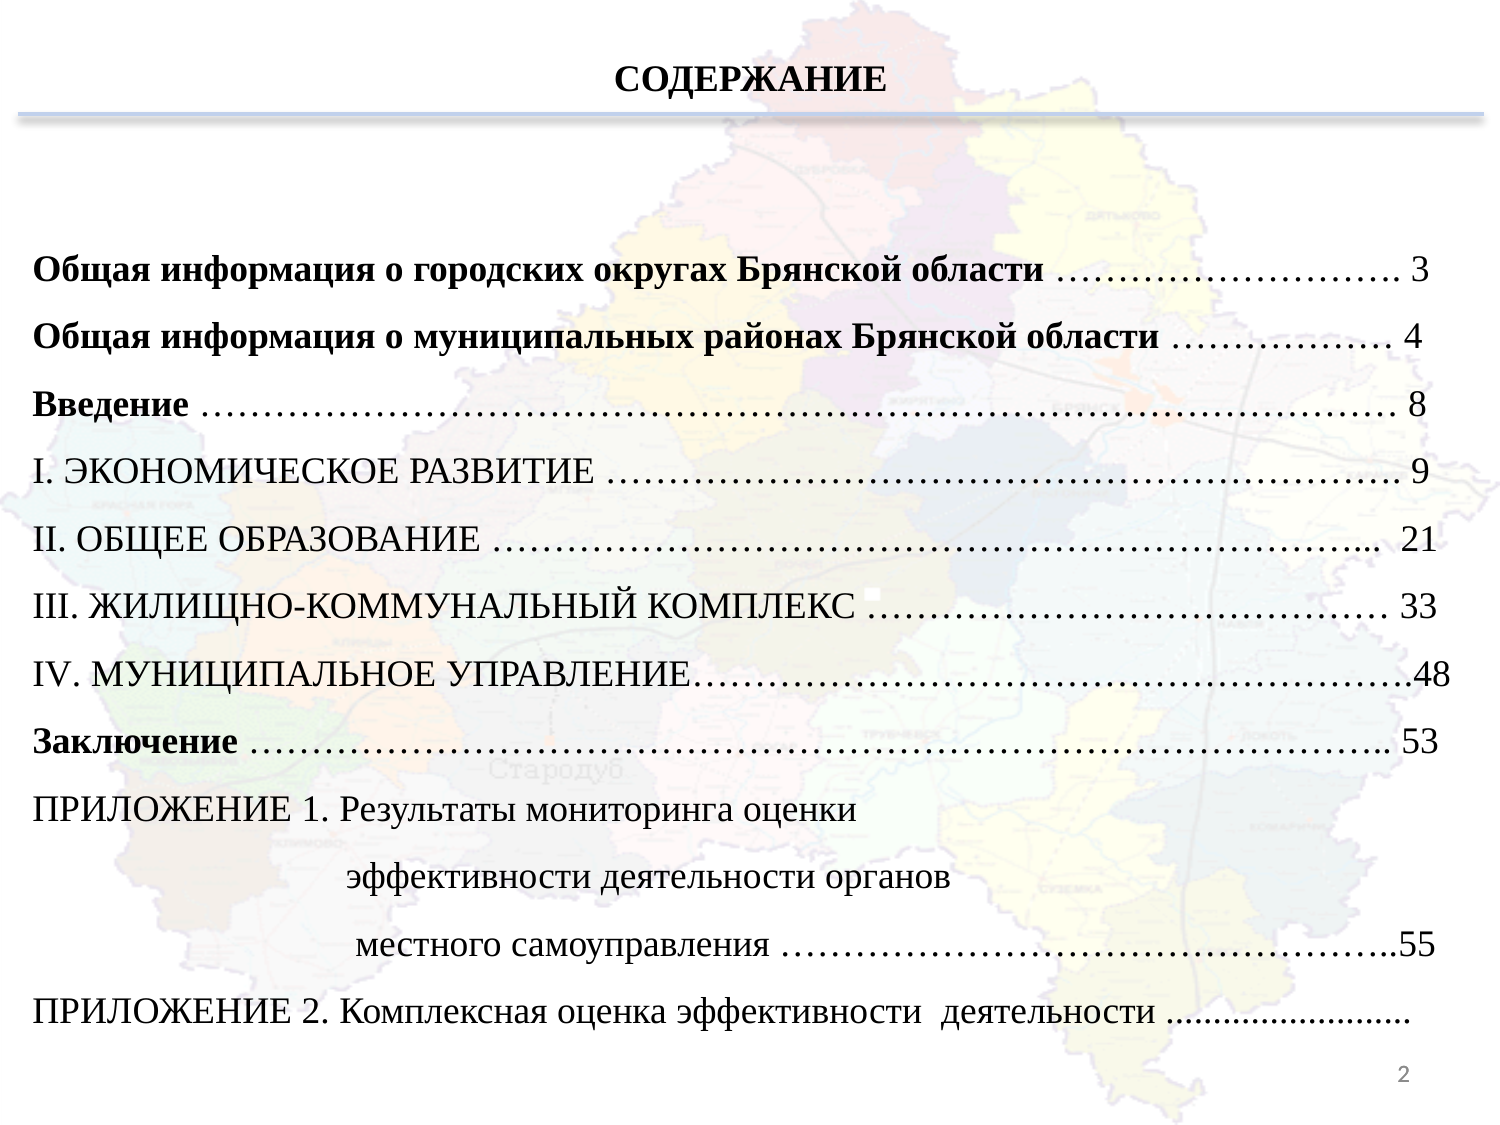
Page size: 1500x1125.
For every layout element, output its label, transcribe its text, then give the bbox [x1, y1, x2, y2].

text_box Общая информация о городских округах Брянской области ………………………. 3 Общая информация о муниципальных районах Брянской области ……………… 4 Введение …………………………………………………………………………………… 8 I. ЭКОНОМИЧЕСКОЕ РАЗВИТИЕ ………………………………………………………. 9 II. ОБЩЕЕ ОБРАЗОВАНИЕ ……………………………………………………………... 21 III. ЖИЛИЩНО-КОММУНАЛЬНЫЙ КОМПЛЕКС …………………………………… 33 IV. МУНИЦИПАЛЬНОЕ УПРАВЛЕНИЕ………………………………………………….48 Заключение ……………………………………………………………………………….. 53 ПРИЛОЖЕНИЕ 1. Результаты мониторинга оценки эффективности деятельности органов местного самоуправления …………………………………………..55 ПРИЛОЖЕНИЕ 2. Комплексная оценка эффективности деятельности .......................... [17, 214, 1485, 1039]
text_box 2 [1074, 1042, 1425, 1103]
text_box СОДЕРЖАНИЕ [226, 46, 1276, 107]
